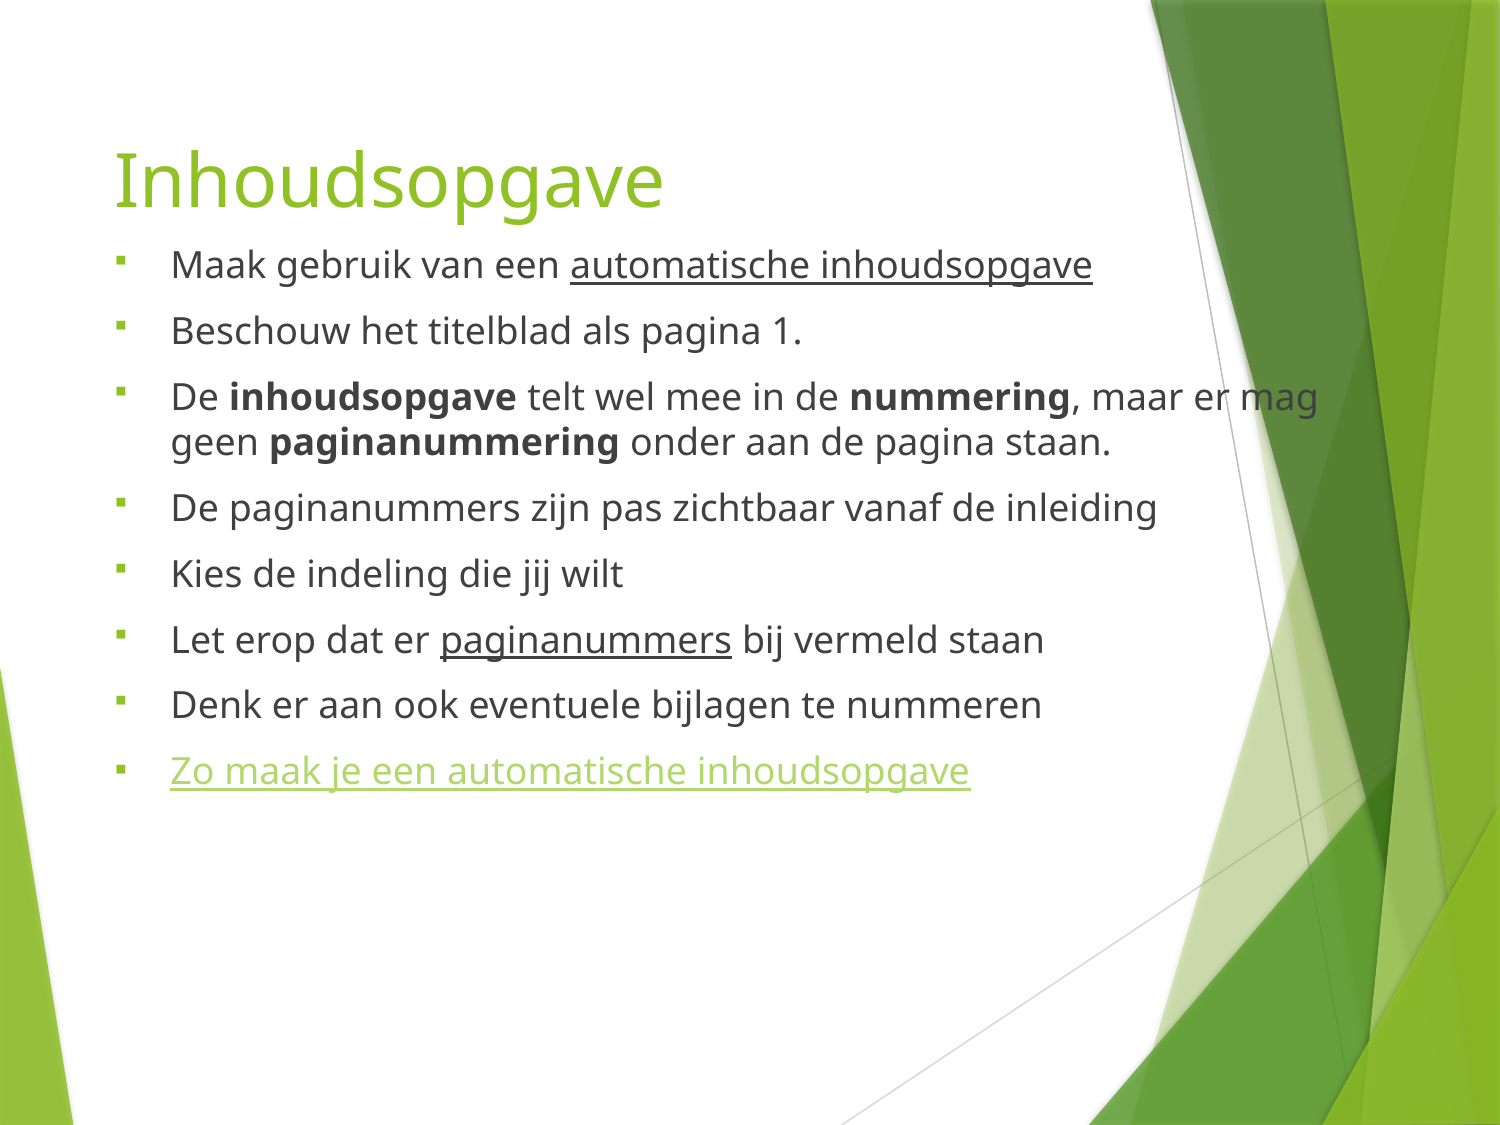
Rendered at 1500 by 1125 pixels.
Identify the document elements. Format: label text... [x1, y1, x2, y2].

list Maak gebruik van een automatische inhoudsopgave Beschouw het titelblad als pagina 1. De inhoudsopgave telt wel mee in de nummering, maar er mag geen paginanummering onder aan de pagina staan. De paginanummers zijn pas zichtbaar vanaf de inleiding Kies de indeling die jij wilt Let erop dat er paginanummers bij vermeld staan Denk er aan ook eventuele bijlagen te nummeren Zo maak je een automatische inhoudsopgave [99, 233, 1424, 871]
title Inhoudsopgave [99, 125, 1190, 232]
